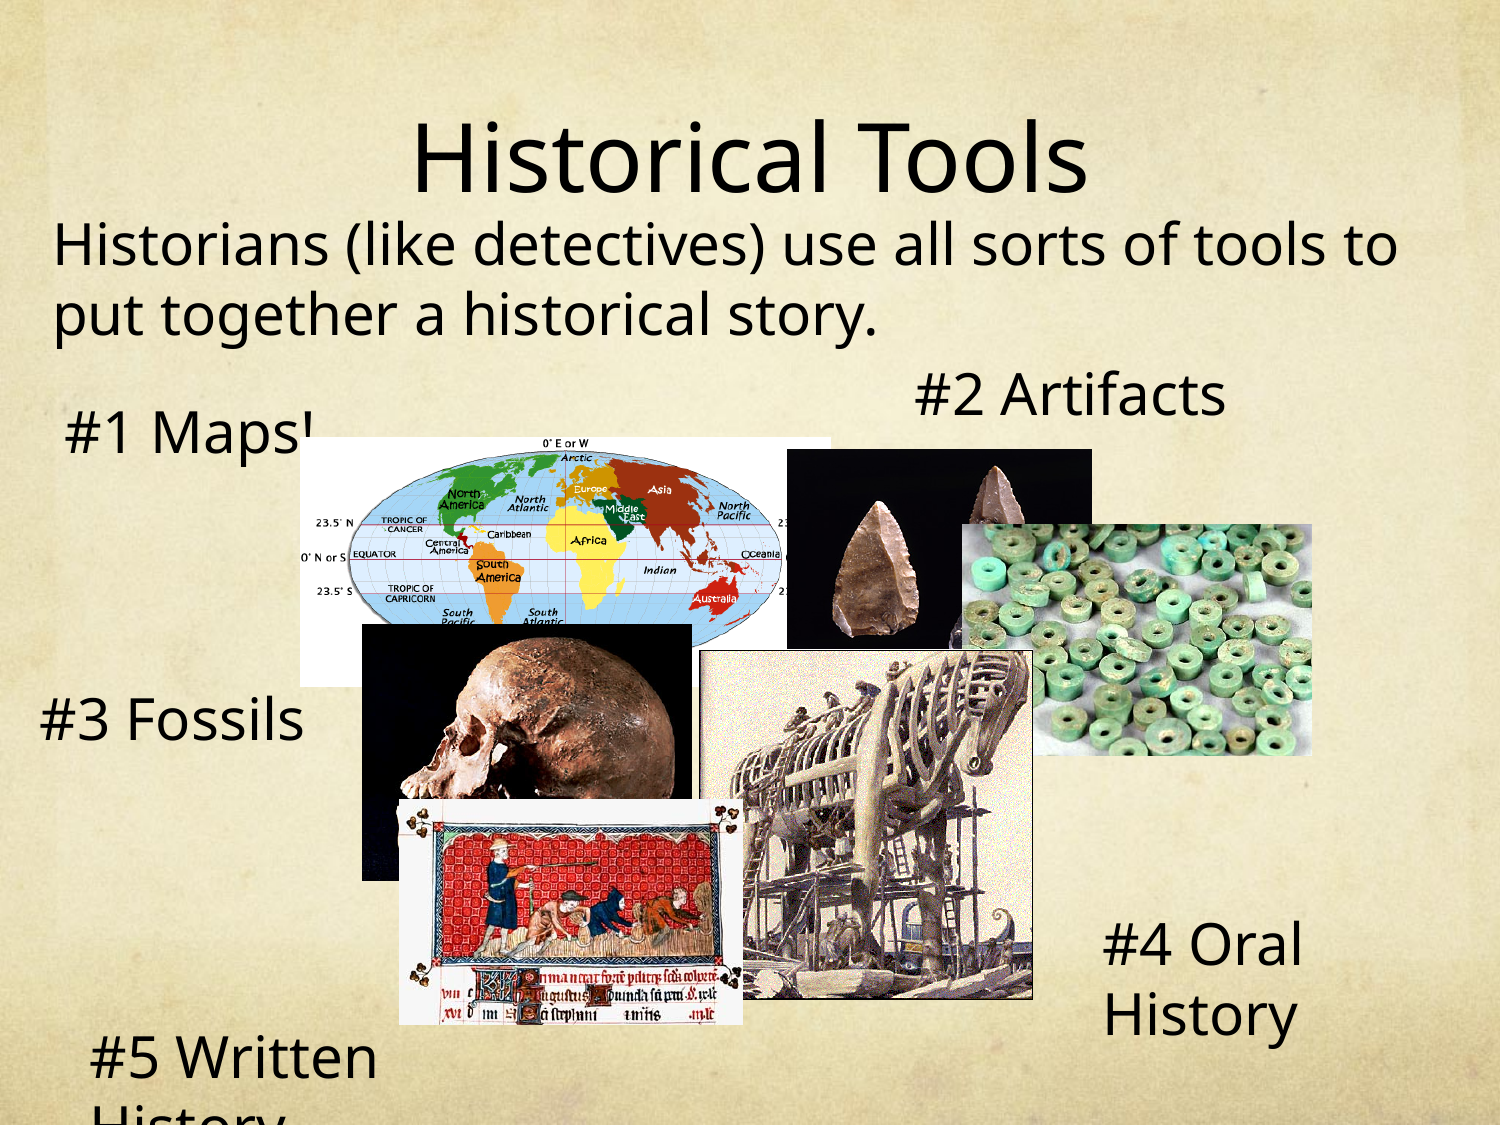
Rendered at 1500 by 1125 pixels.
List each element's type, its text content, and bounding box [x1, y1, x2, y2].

picture [0, 0, 1500, 1125]
text_box #5 Written History [74, 1012, 588, 1125]
title Historical Tools [150, 82, 1350, 199]
text_box #2 Artifacts [900, 350, 1475, 435]
text_box #3 Fossils [24, 675, 348, 760]
text_box #1 Maps! [49, 387, 363, 473]
text_box #4 Oral History [1087, 899, 1500, 1055]
text_box Historians (like detectives) use all sorts of tools to put together a historical story. [37, 199, 1450, 355]
